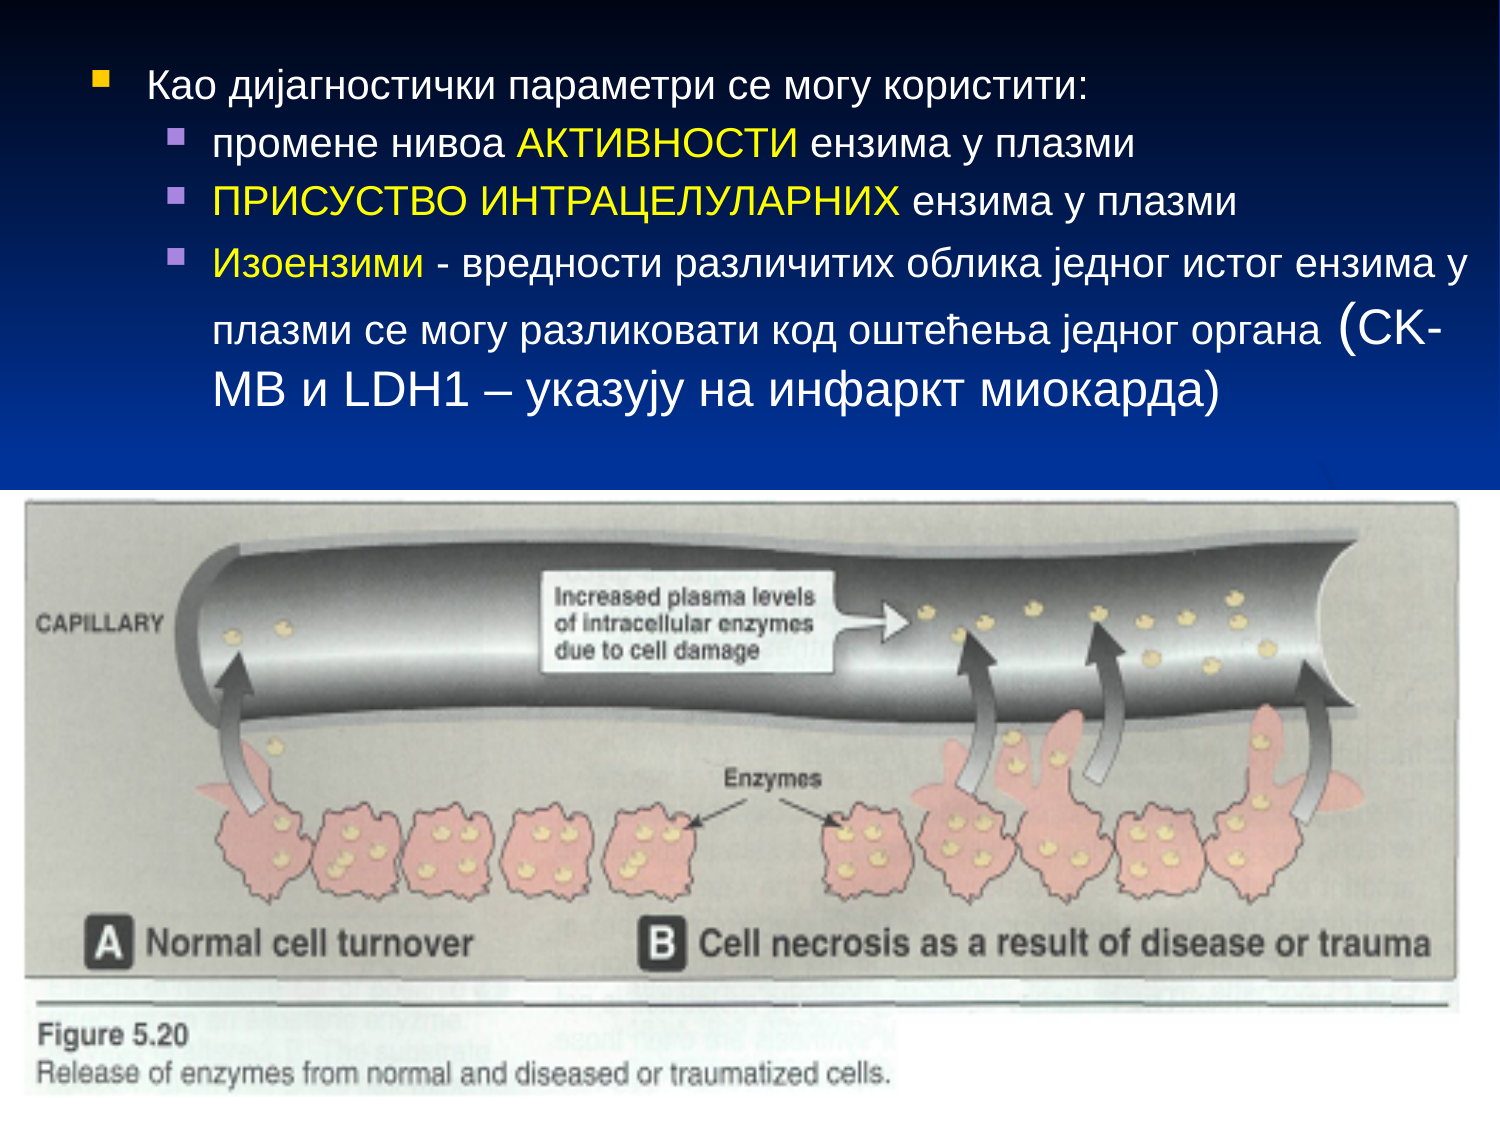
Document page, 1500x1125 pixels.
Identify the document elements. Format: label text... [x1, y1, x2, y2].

list Као дијагностички параметри се могу користити: промене нивоа АКТИВНОСТИ ензима у плазми ПРИСУСТВО ИНТРАЦЕЛУЛАРНИХ ензима у плазми Изоензими - вредности различитих облика једног истог ензима у плазми се могу разликовати код оштећења једног органа (CK-MB и LDH1 – указују на инфаркт миокарда) [74, 49, 1500, 489]
picture [0, 490, 1500, 1125]
